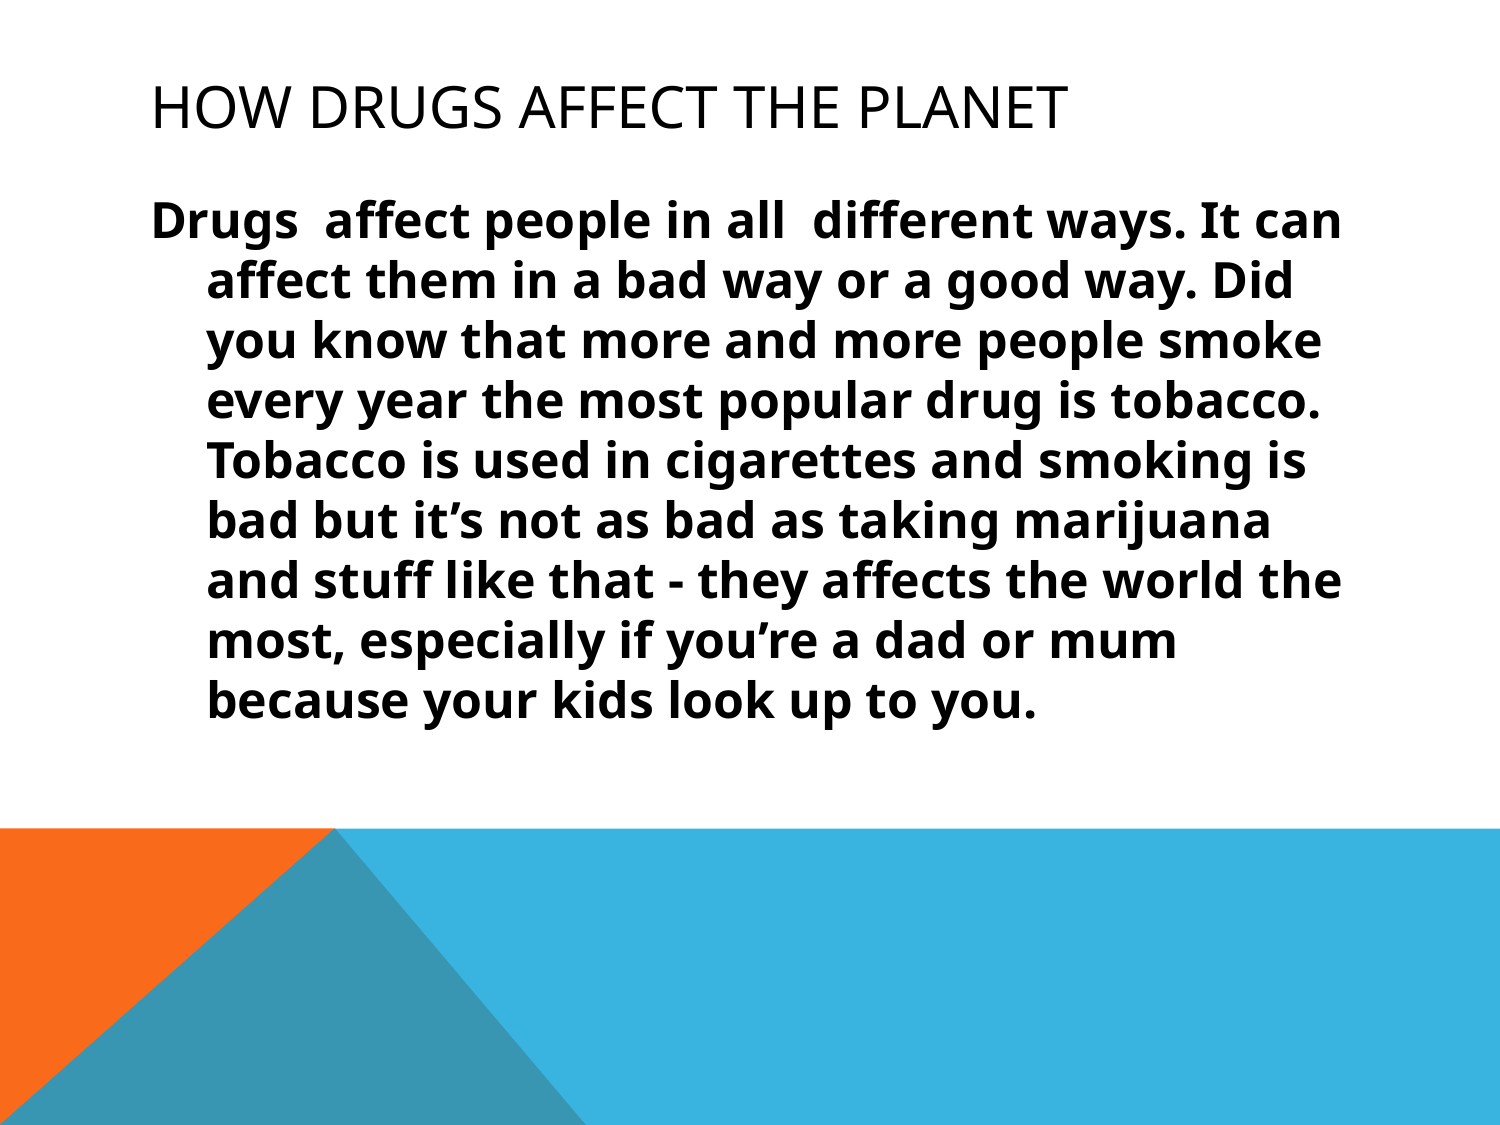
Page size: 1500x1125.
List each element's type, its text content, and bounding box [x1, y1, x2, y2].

title How drugs affect the planet [135, 60, 1369, 150]
list Drugs affect people in all different ways. It can affect them in a bad way or a good way. Did you know that more and more people smoke every year the most popular drug is tobacco. Tobacco is used in cigarettes and smoking is bad but it’s not as bad as taking marijuana and stuff like that - they affects the world the most, especially if you’re a dad or mum because your kids look up to you. [135, 180, 1369, 768]
